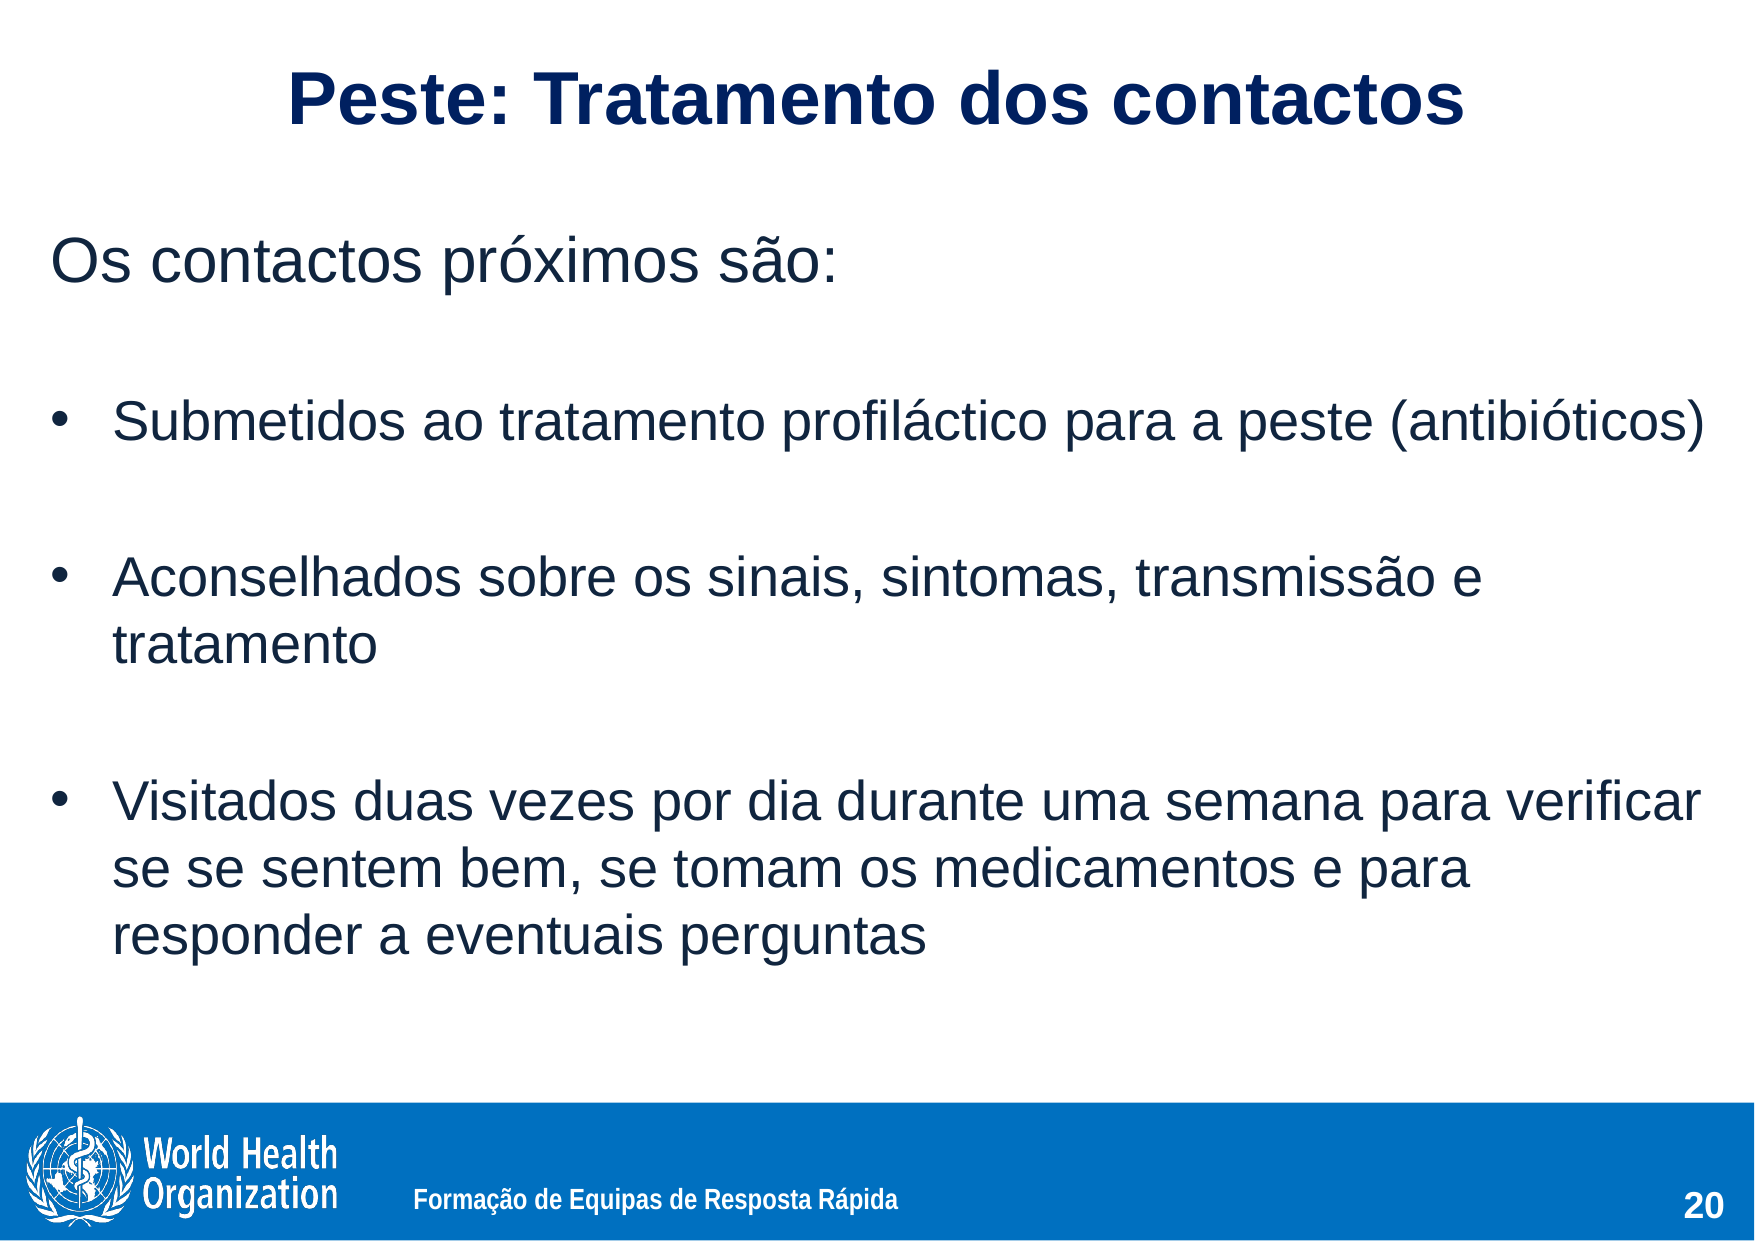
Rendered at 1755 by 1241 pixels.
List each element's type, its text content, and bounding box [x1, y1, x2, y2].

title Peste: Tratamento dos contactos [87, 0, 1667, 190]
picture [25, 1116, 337, 1227]
list Os contactos próximos são: Submetidos ao tratamento profiláctico para a peste (antibióticos) Aconselhados sobre os sinais, sintomas, transmissão e tratamento Visitados duas vezes por dia durante uma semana para verificar se se sentem bem, se tomam os medicamentos e para responder a eventuais perguntas [33, 209, 1726, 1021]
